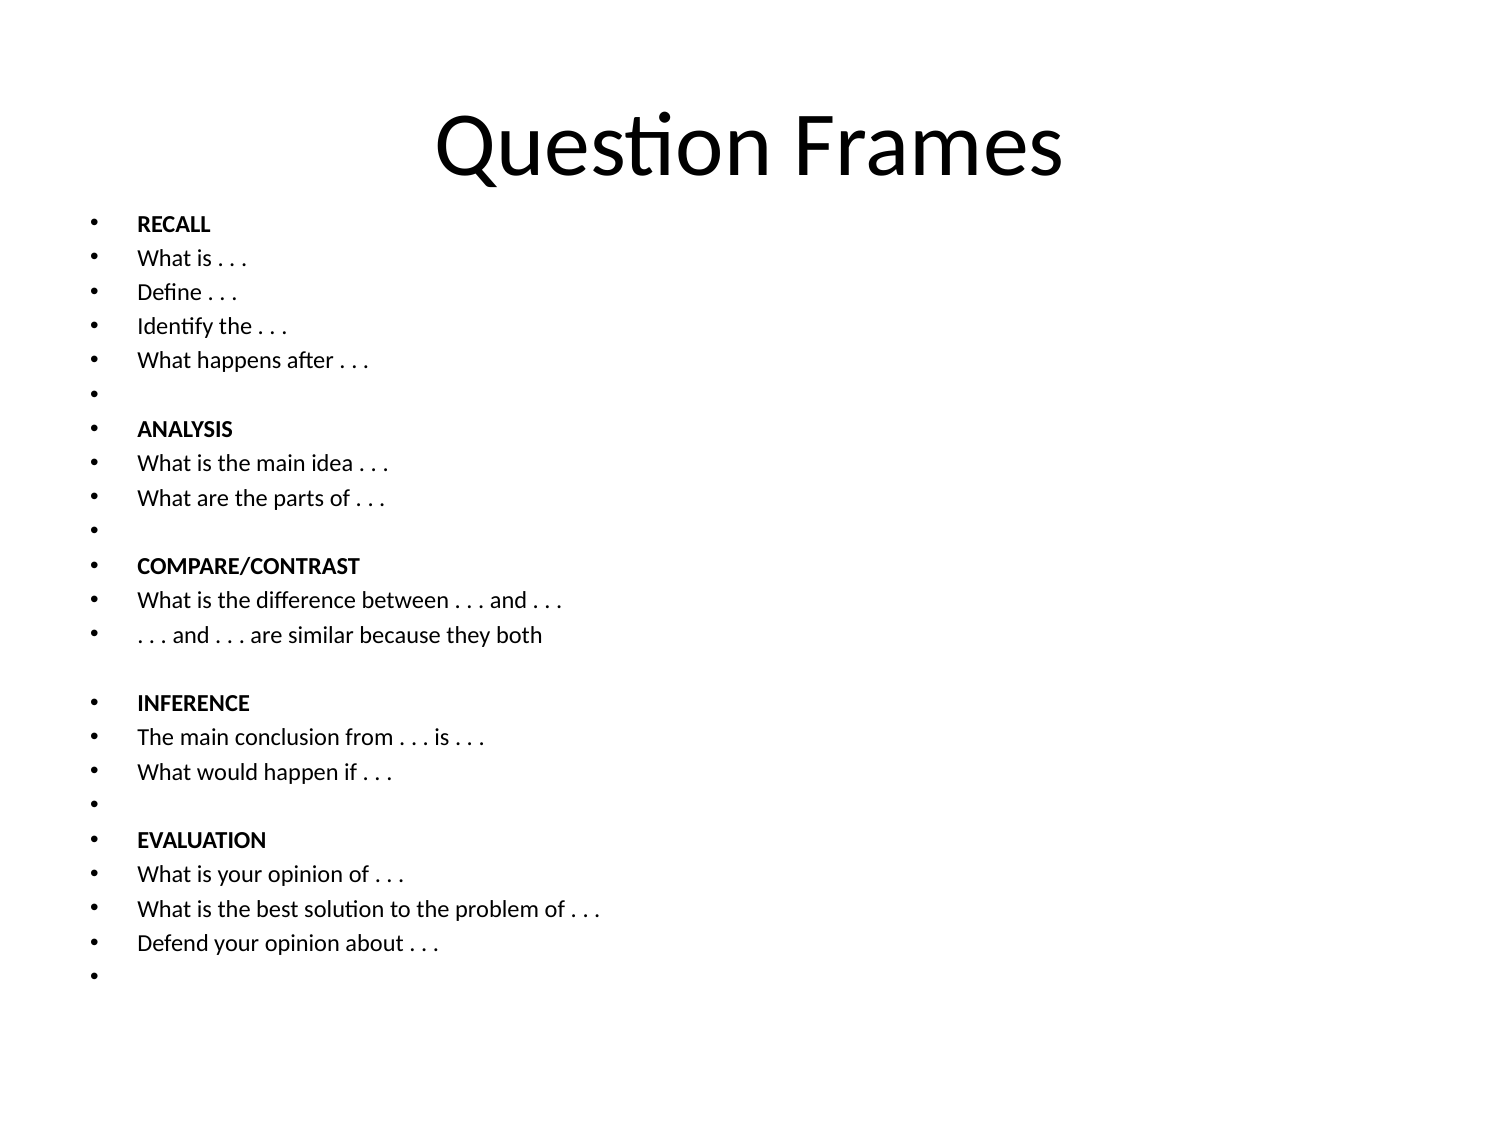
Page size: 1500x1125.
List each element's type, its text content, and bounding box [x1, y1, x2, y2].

title Question Frames [75, 45, 1425, 233]
list RECALL What is . . . Define . . . Identify the . . . What happens after . . . ANALYSIS What is the main idea . . . What are the parts of . . . COMPARE/CONTRAST What is the difference between . . . and . . . . . . and . . . are similar because they both INFERENCE The main conclusion from . . . is . . . What would happen if . . . EVALUATION What is your opinion of . . . What is the best solution to the problem of . . . Defend your opinion about . . . [75, 233, 1425, 1025]
